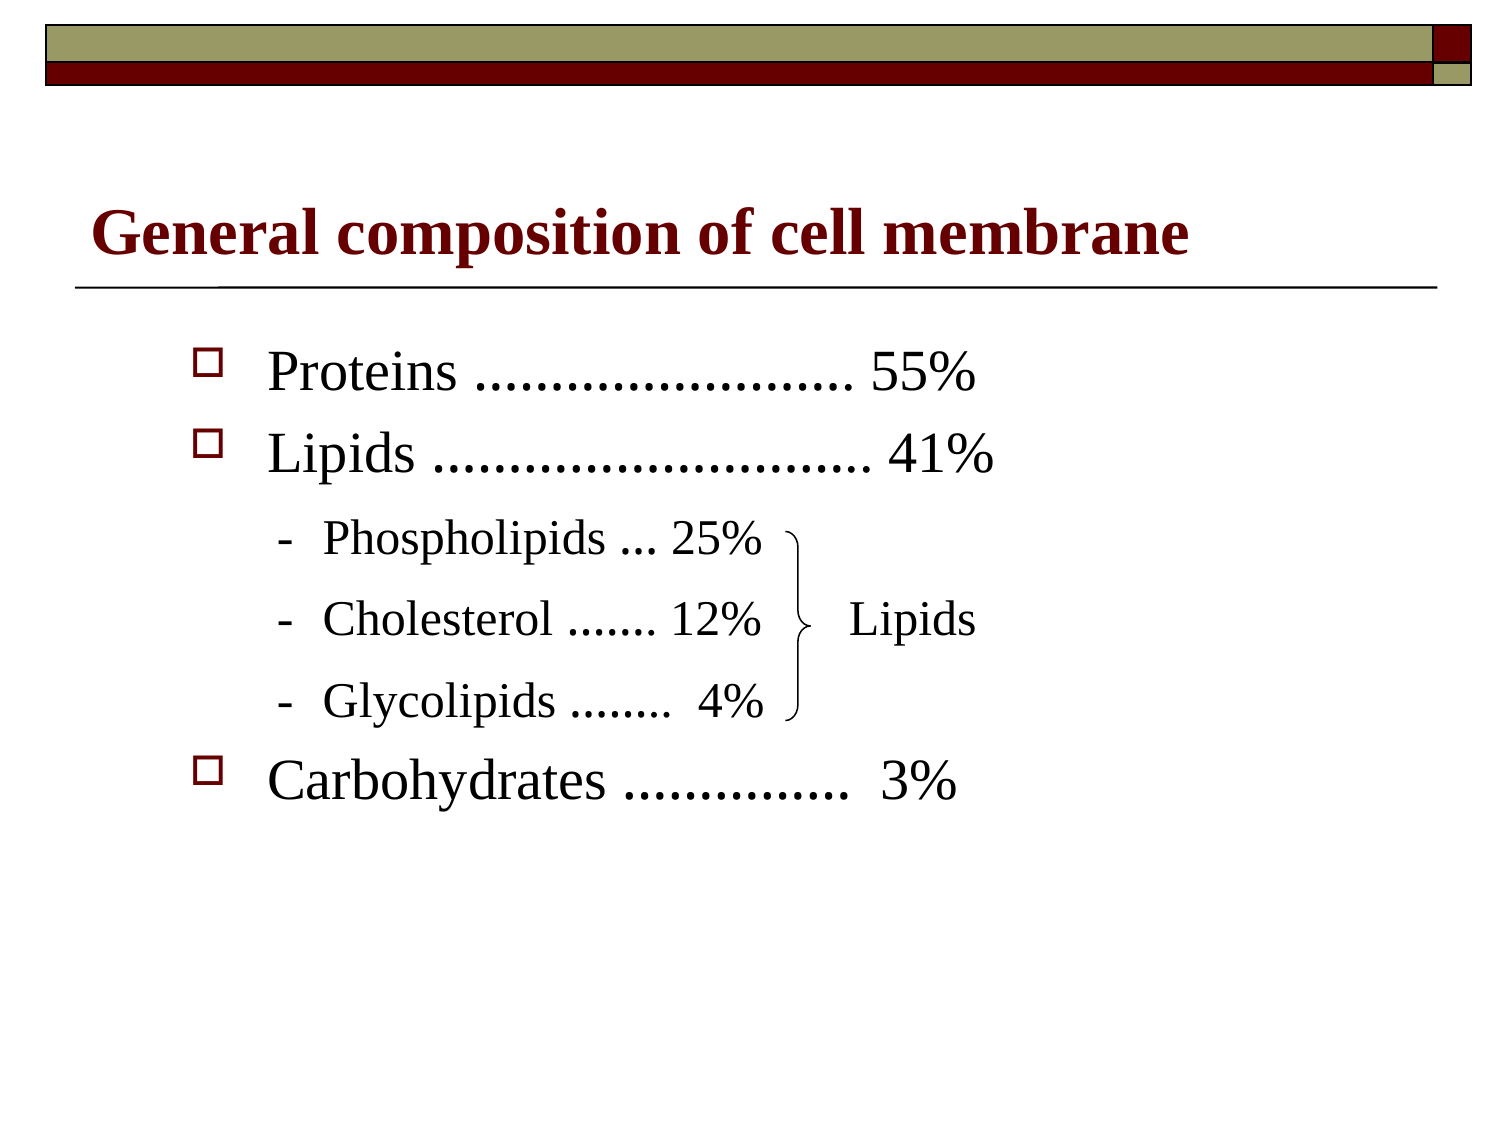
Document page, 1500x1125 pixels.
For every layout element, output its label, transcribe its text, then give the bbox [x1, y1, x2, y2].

text_box Proteins ……………………. 55% Lipids ……………………….. 41% - Phospholipids … 25% - Cholesterol ……. 12% Lipids - Glycolipids …….. 4% Carbohydrates …………… 3% [174, 324, 1459, 1059]
title General composition of cell membrane [74, 87, 1426, 276]
text_box [785, 531, 811, 721]
